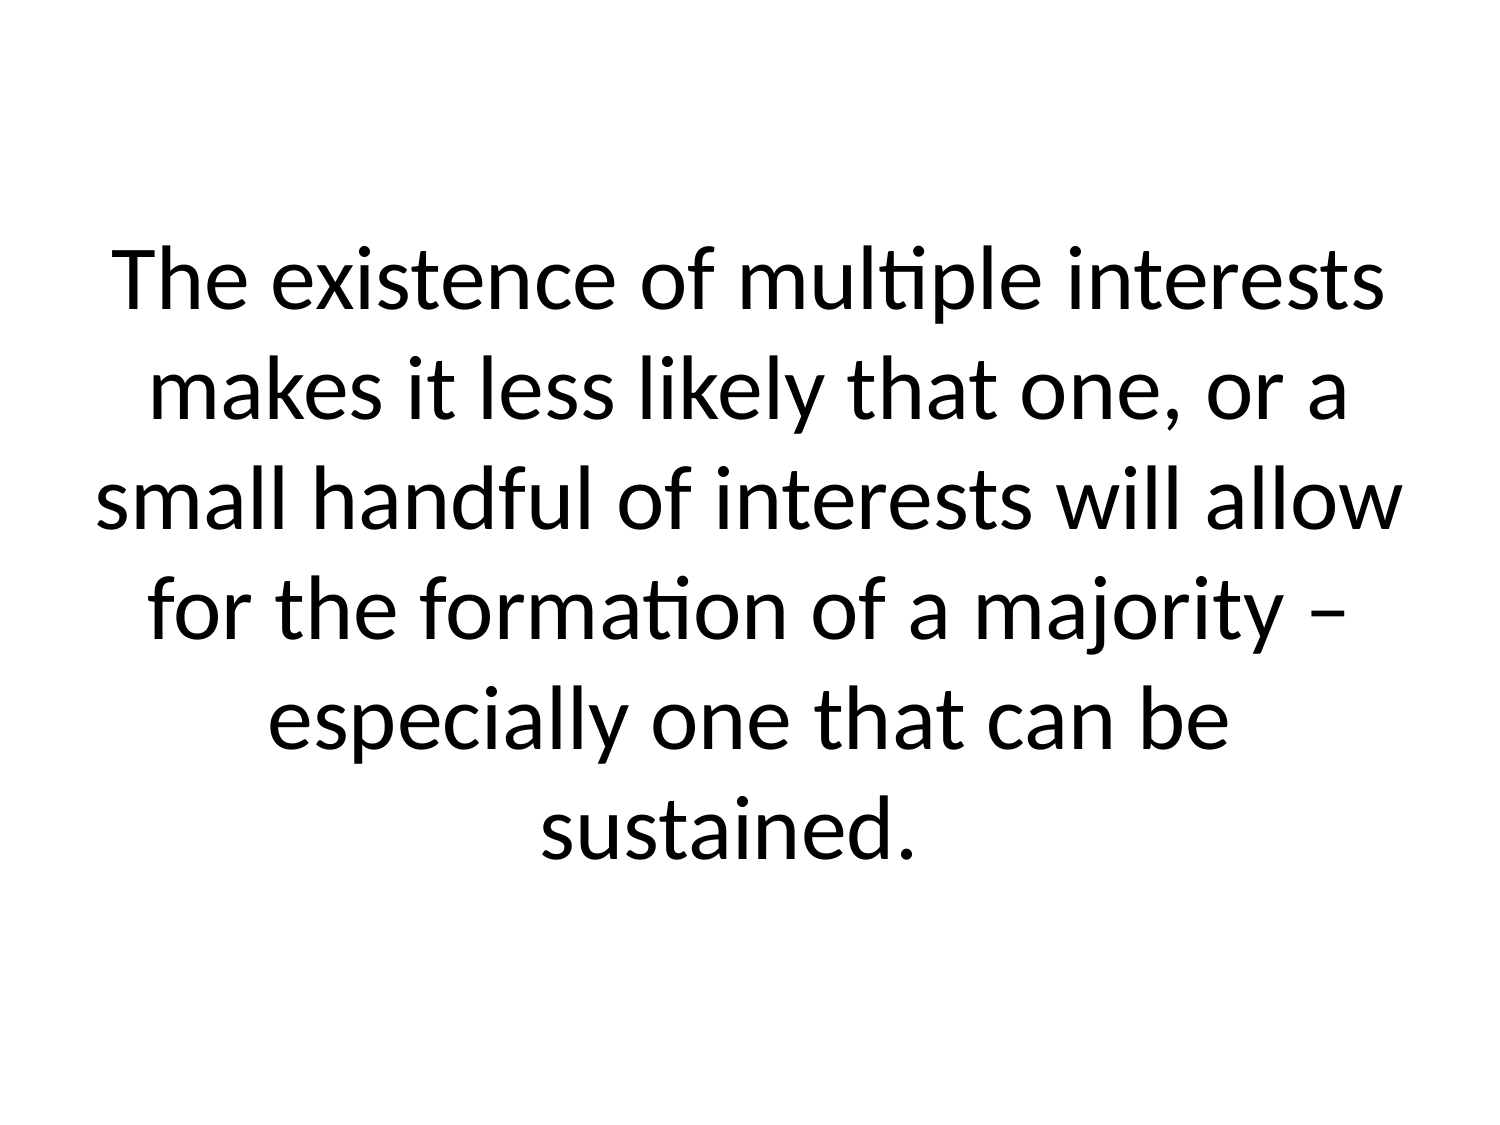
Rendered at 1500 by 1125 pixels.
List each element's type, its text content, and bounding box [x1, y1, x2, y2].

title The existence of multiple interests makes it less likely that one, or a small handful of interests will allow for the formation of a majority – especially one that can be sustained. [74, 44, 1426, 1051]
